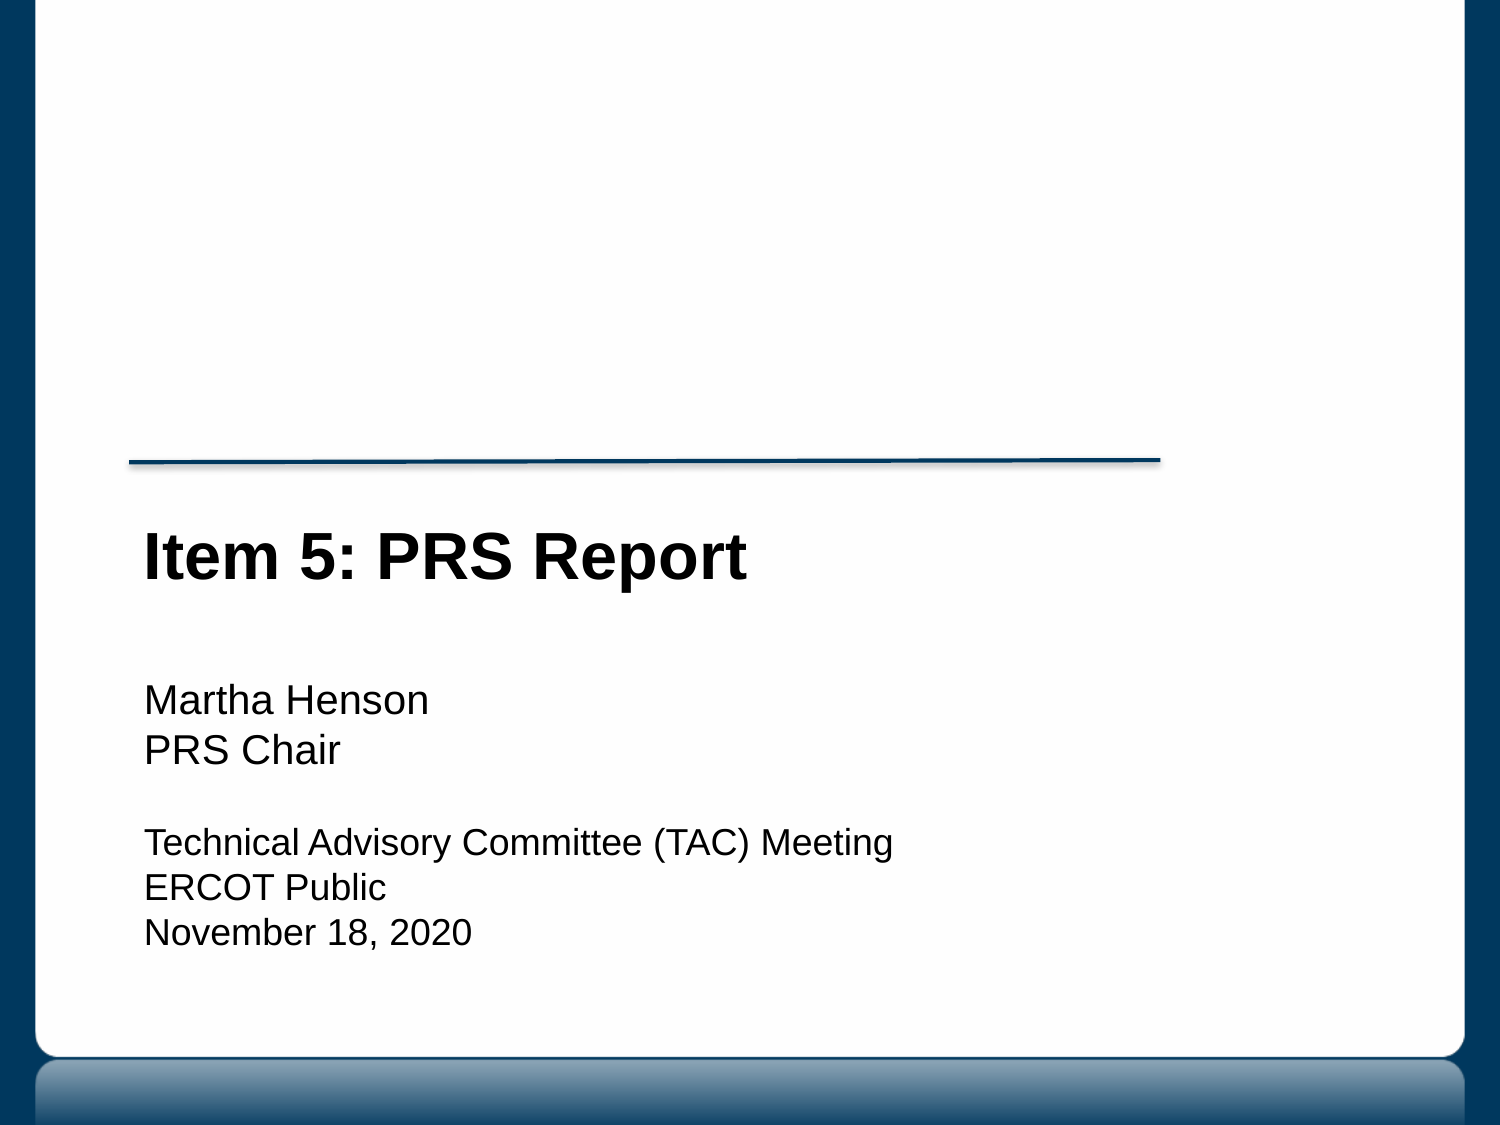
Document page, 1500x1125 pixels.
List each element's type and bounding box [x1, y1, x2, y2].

text_box [128, 459, 1367, 931]
picture [35, 0, 1465, 1125]
